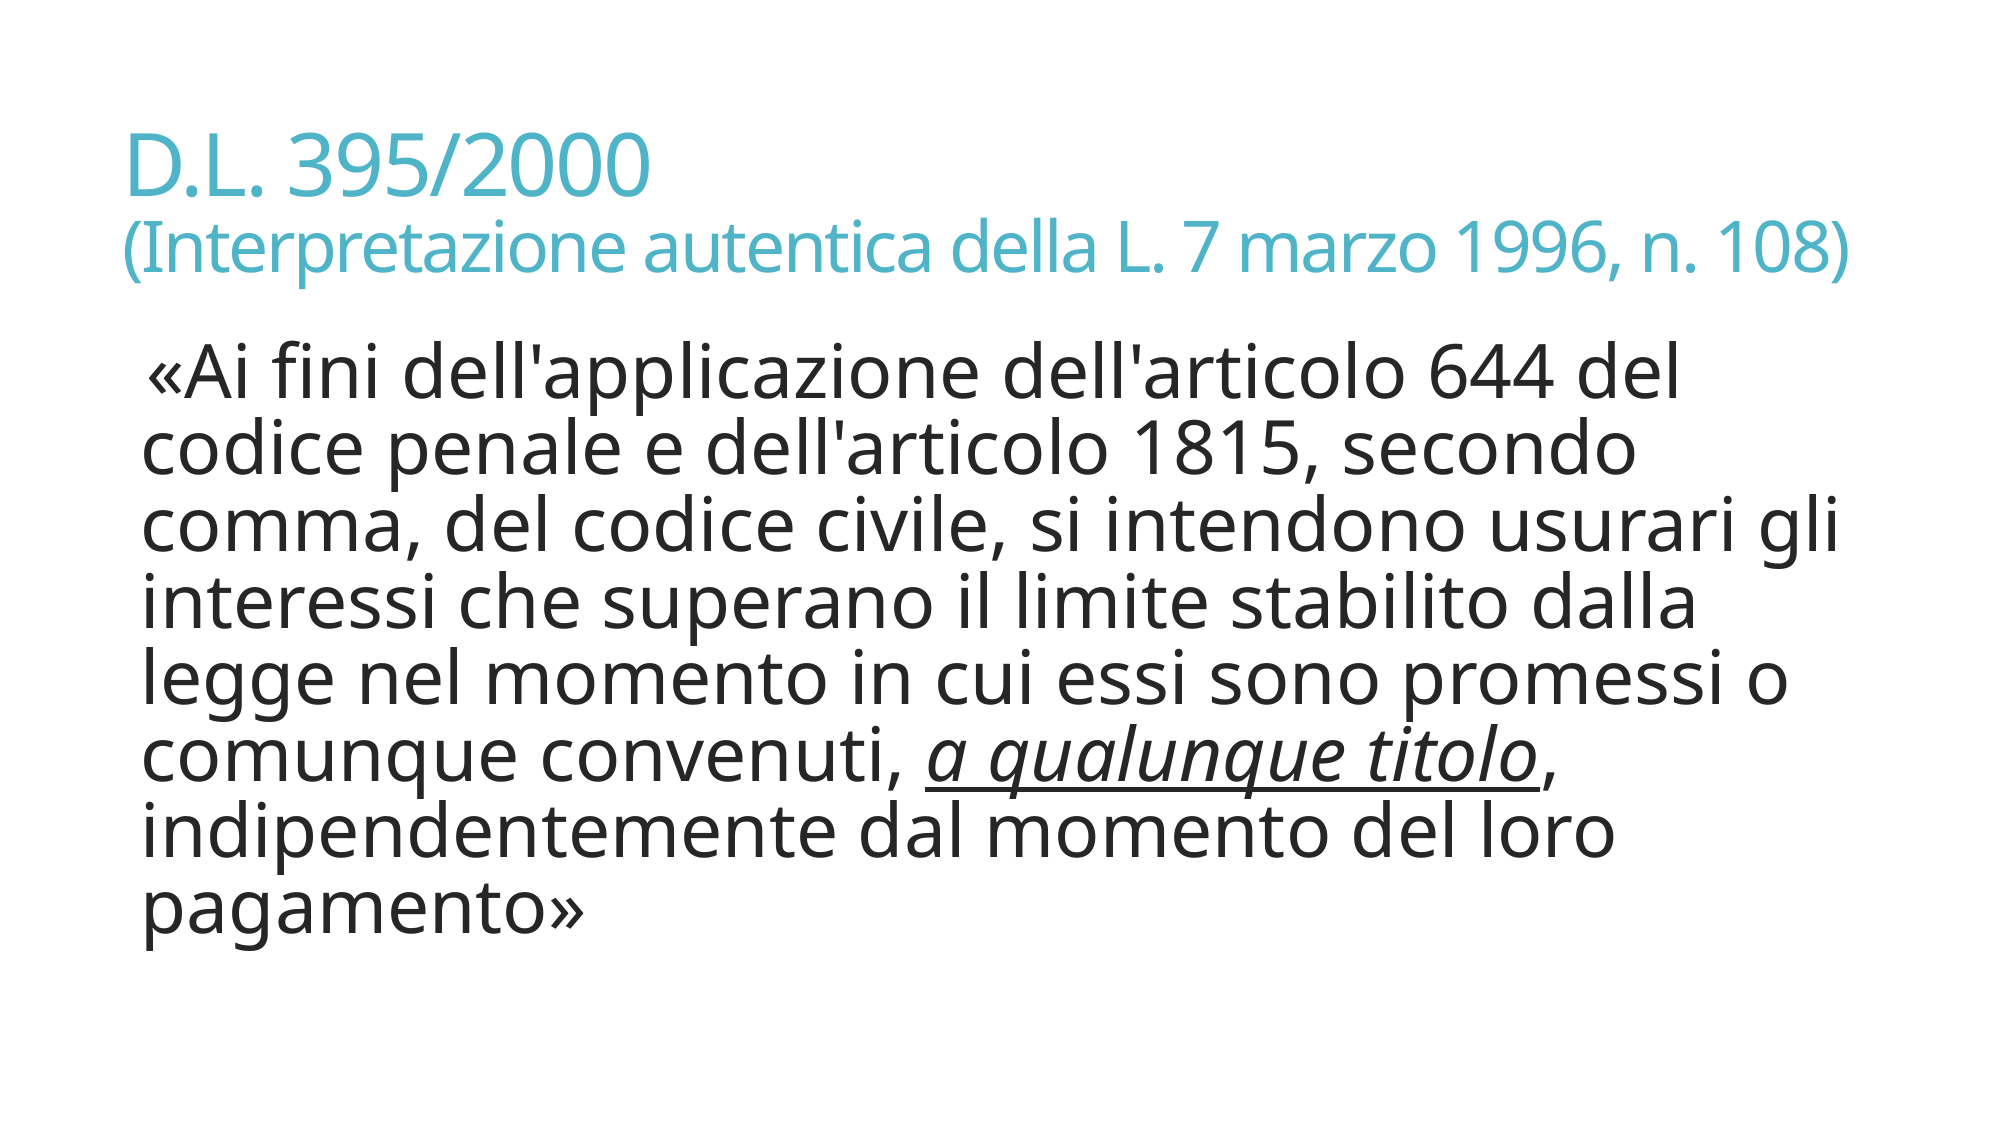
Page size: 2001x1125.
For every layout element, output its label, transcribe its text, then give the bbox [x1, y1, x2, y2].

list «Ai fini dell'applicazione dell'articolo 644 del codice penale e dell'articolo 1815, secondo comma, del codice civile, si intendono usurari gli interessi che superano il limite stabilito dalla legge nel momento in cui essi sono promessi o comunque convenuti, a qualunque titolo, indipendentemente dal momento del loro pagamento» [110, 329, 1876, 949]
title D.L. 395/2000 (Interpretazione autentica della L. 7 marzo 1996, n. 108) [107, 82, 1875, 330]
